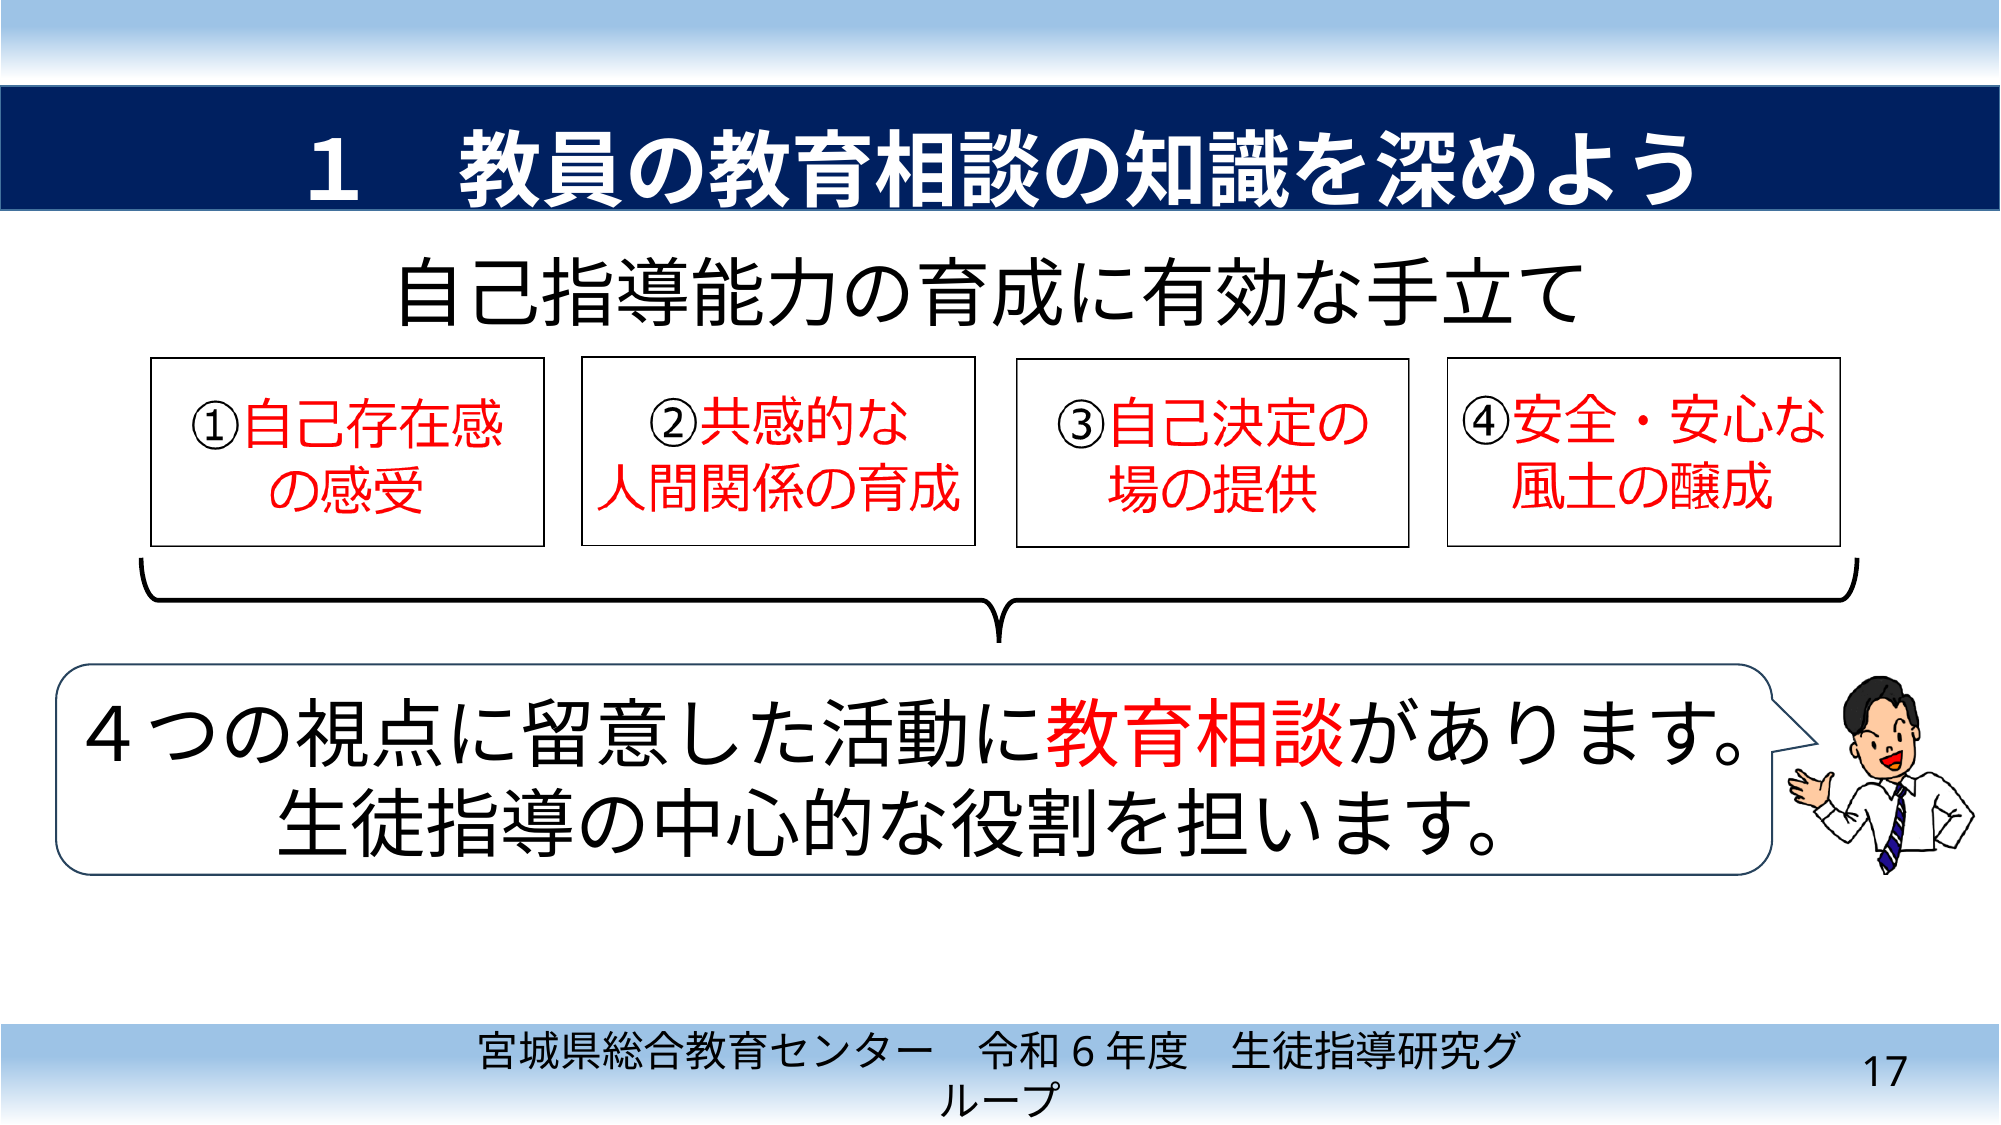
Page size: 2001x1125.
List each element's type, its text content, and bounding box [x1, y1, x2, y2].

text_box [1780, 85, 2000, 211]
picture [150, 356, 1858, 564]
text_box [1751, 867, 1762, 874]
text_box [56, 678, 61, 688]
text_box １ 教員の教育相談の知識を深めよう [220, 59, 1780, 224]
text_box 宮城県総合教育センター 令和6年度 生徒指導研究グループ [428, 1045, 1572, 1105]
text_box [55, 663, 1772, 876]
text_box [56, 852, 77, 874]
slide_number 16 [1811, 1043, 1925, 1104]
text_box [0, 85, 220, 211]
picture [1772, 663, 2000, 875]
text_box 自己指導能力の育成に有効な手立て [375, 237, 1625, 343]
text_box [140, 557, 1858, 643]
